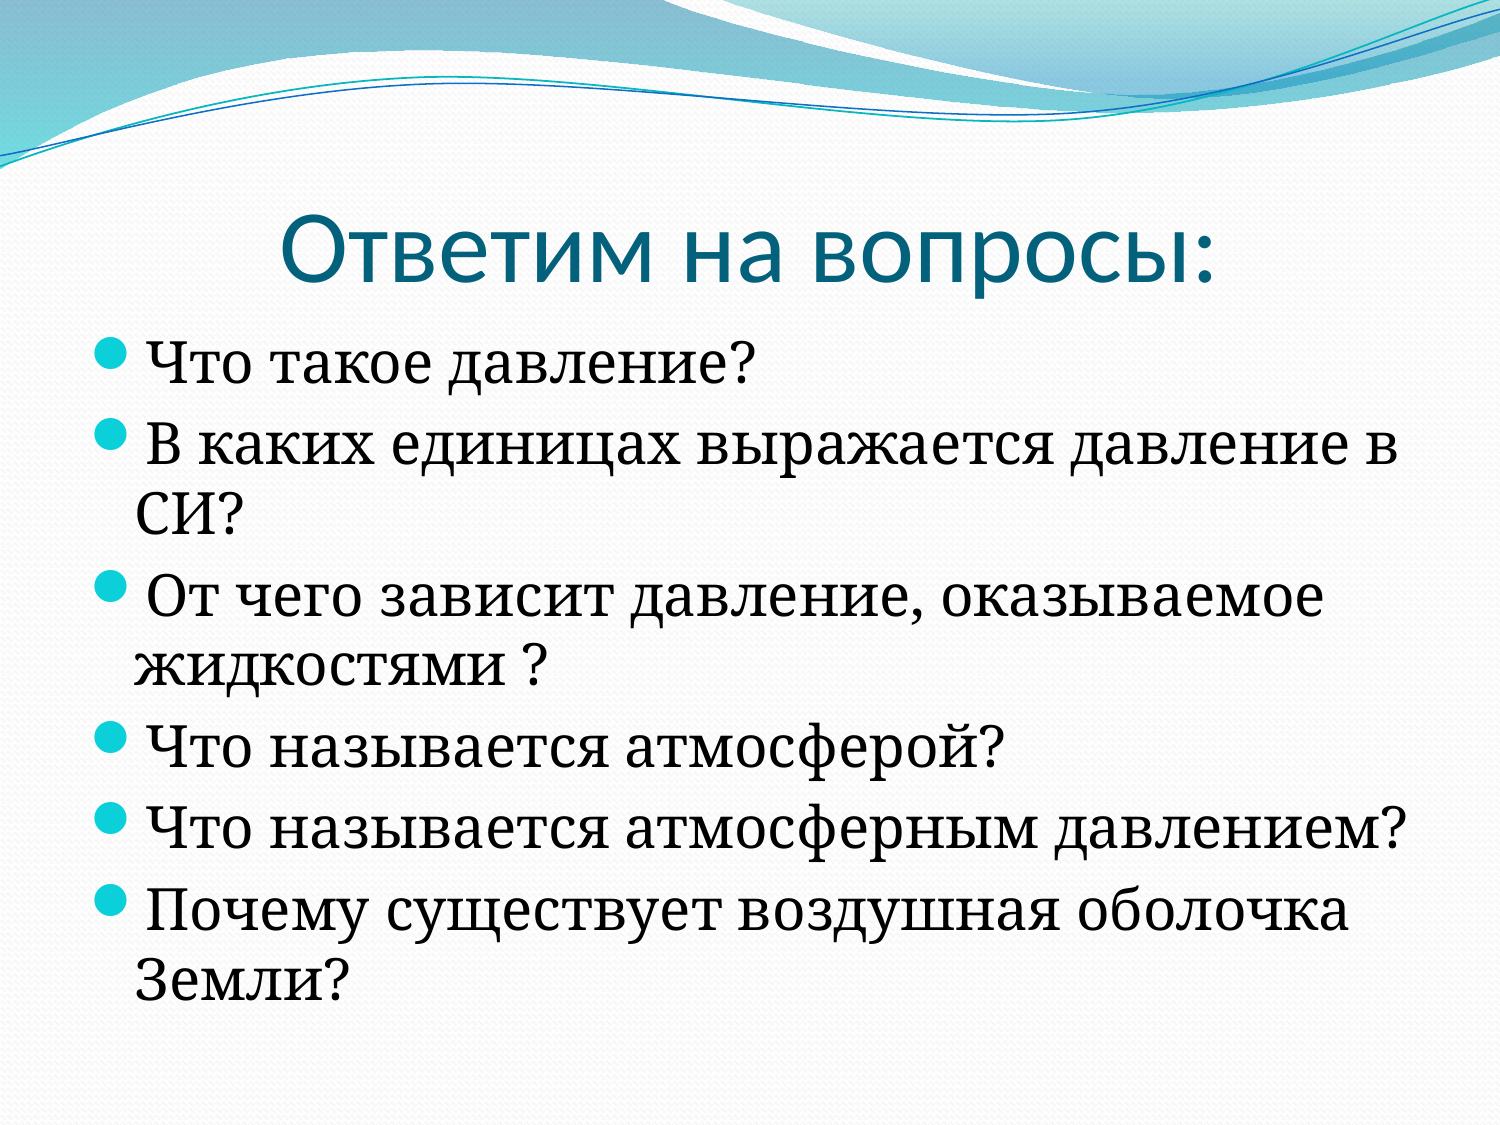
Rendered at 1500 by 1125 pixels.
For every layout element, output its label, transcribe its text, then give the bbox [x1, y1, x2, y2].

title Ответим на вопросы: [75, 115, 1425, 303]
list Что такое давление? В каких единицах выражается давление в СИ? От чего зависит давление, оказываемое жидкостями ? Что называется атмосферой? Что называется атмосферным давлением? Почему существует воздушная оболочка Земли? [75, 317, 1425, 1038]
